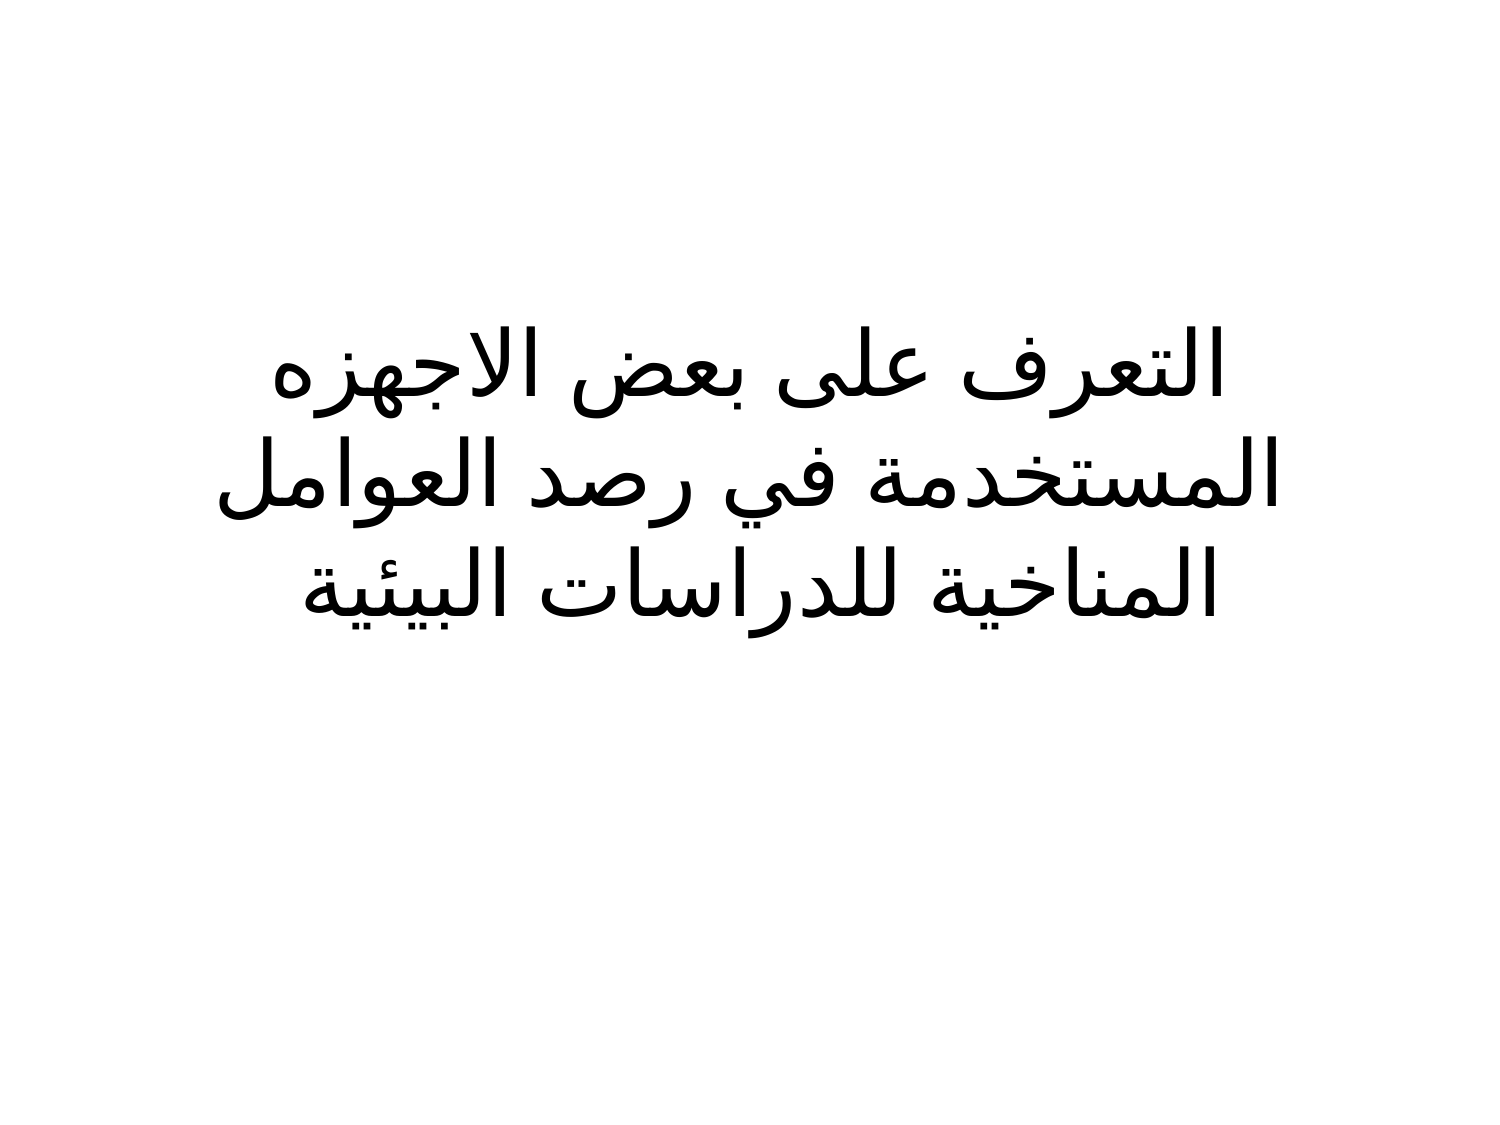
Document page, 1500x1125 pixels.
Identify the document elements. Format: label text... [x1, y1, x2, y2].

title التعرف على بعض الاجهزه المستخدمة في رصد العوامل المناخية للدراسات البيئية [112, 349, 1388, 591]
